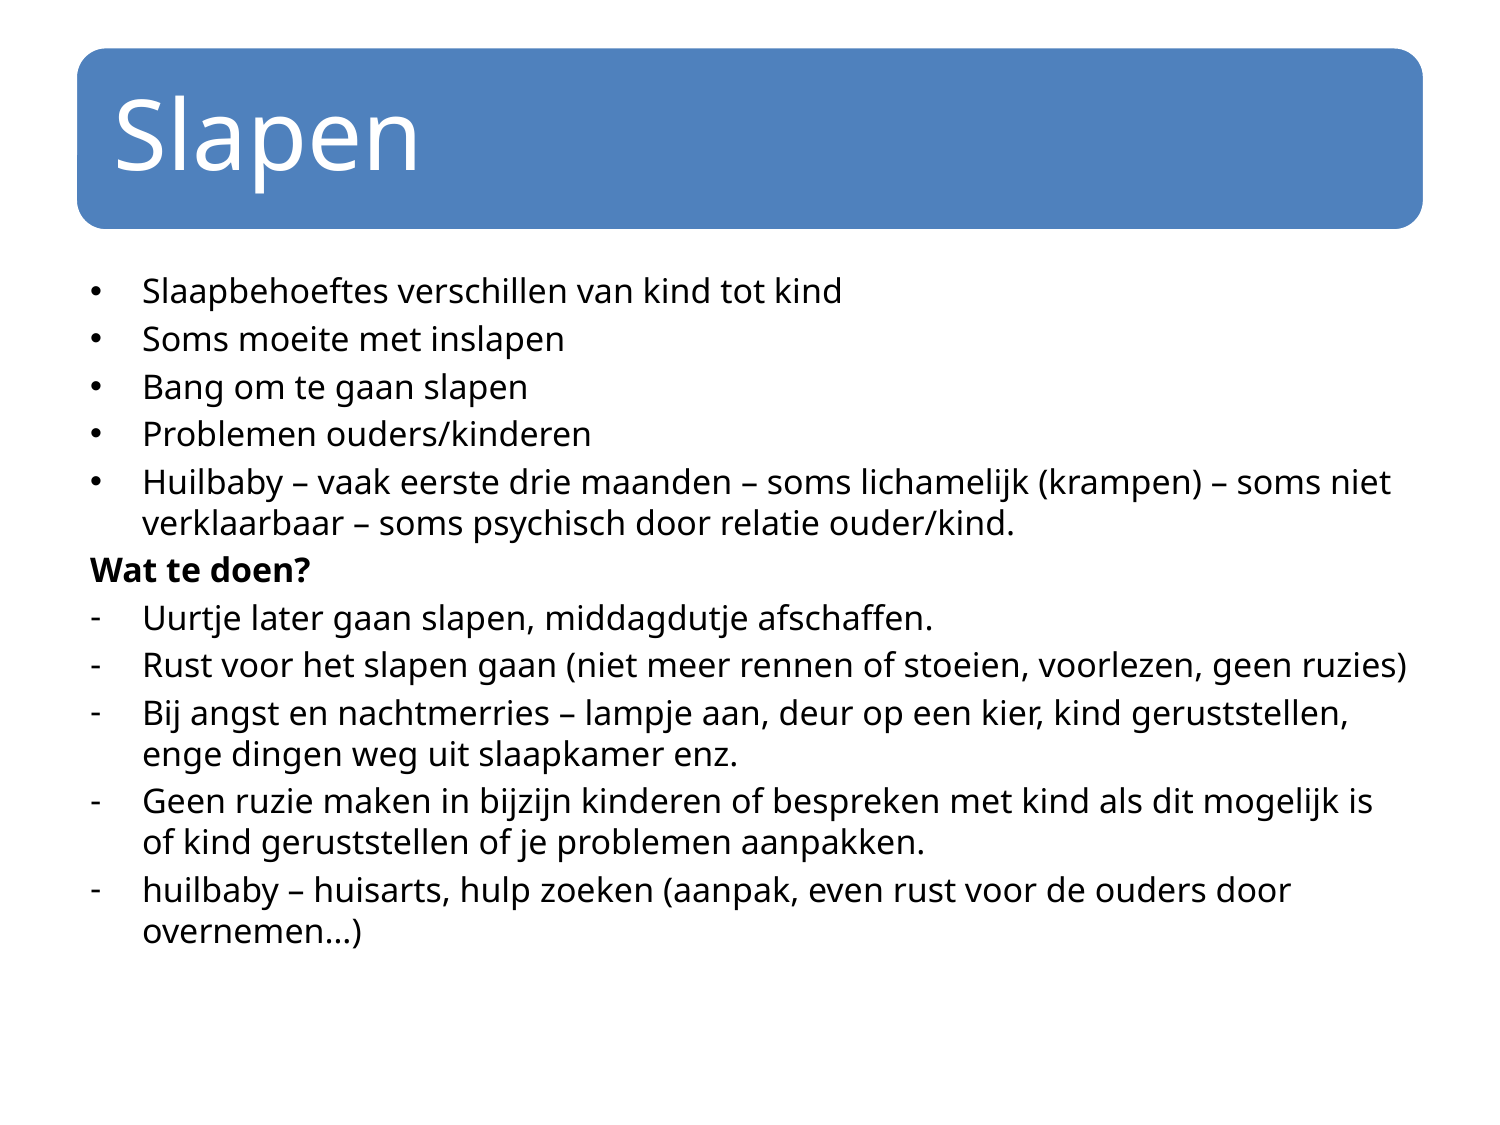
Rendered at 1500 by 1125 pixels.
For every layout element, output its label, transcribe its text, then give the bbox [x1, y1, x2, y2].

list Slaapbehoeftes verschillen van kind tot kind Soms moeite met inslapen Bang om te gaan slapen Problemen ouders/kinderen Huilbaby – vaak eerste drie maanden – soms lichamelijk (krampen) – soms niet verklaarbaar – soms psychisch door relatie ouder/kind. Wat te doen? Uurtje later gaan slapen, middagdutje afschaffen. Rust voor het slapen gaan (niet meer rennen of stoeien, voorlezen, geen ruzies) Bij angst en nachtmerries – lampje aan, deur op een kier, kind geruststellen, enge dingen weg uit slaapkamer enz. Geen ruzie maken in bijzijn kinderen of bespreken met kind als dit mogelijk is of kind geruststellen of je problemen aanpakken. huilbaby – huisarts, hulp zoeken (aanpak, even rust voor de ouders door overnemen…) [75, 262, 1425, 1005]
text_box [74, 44, 1426, 233]
